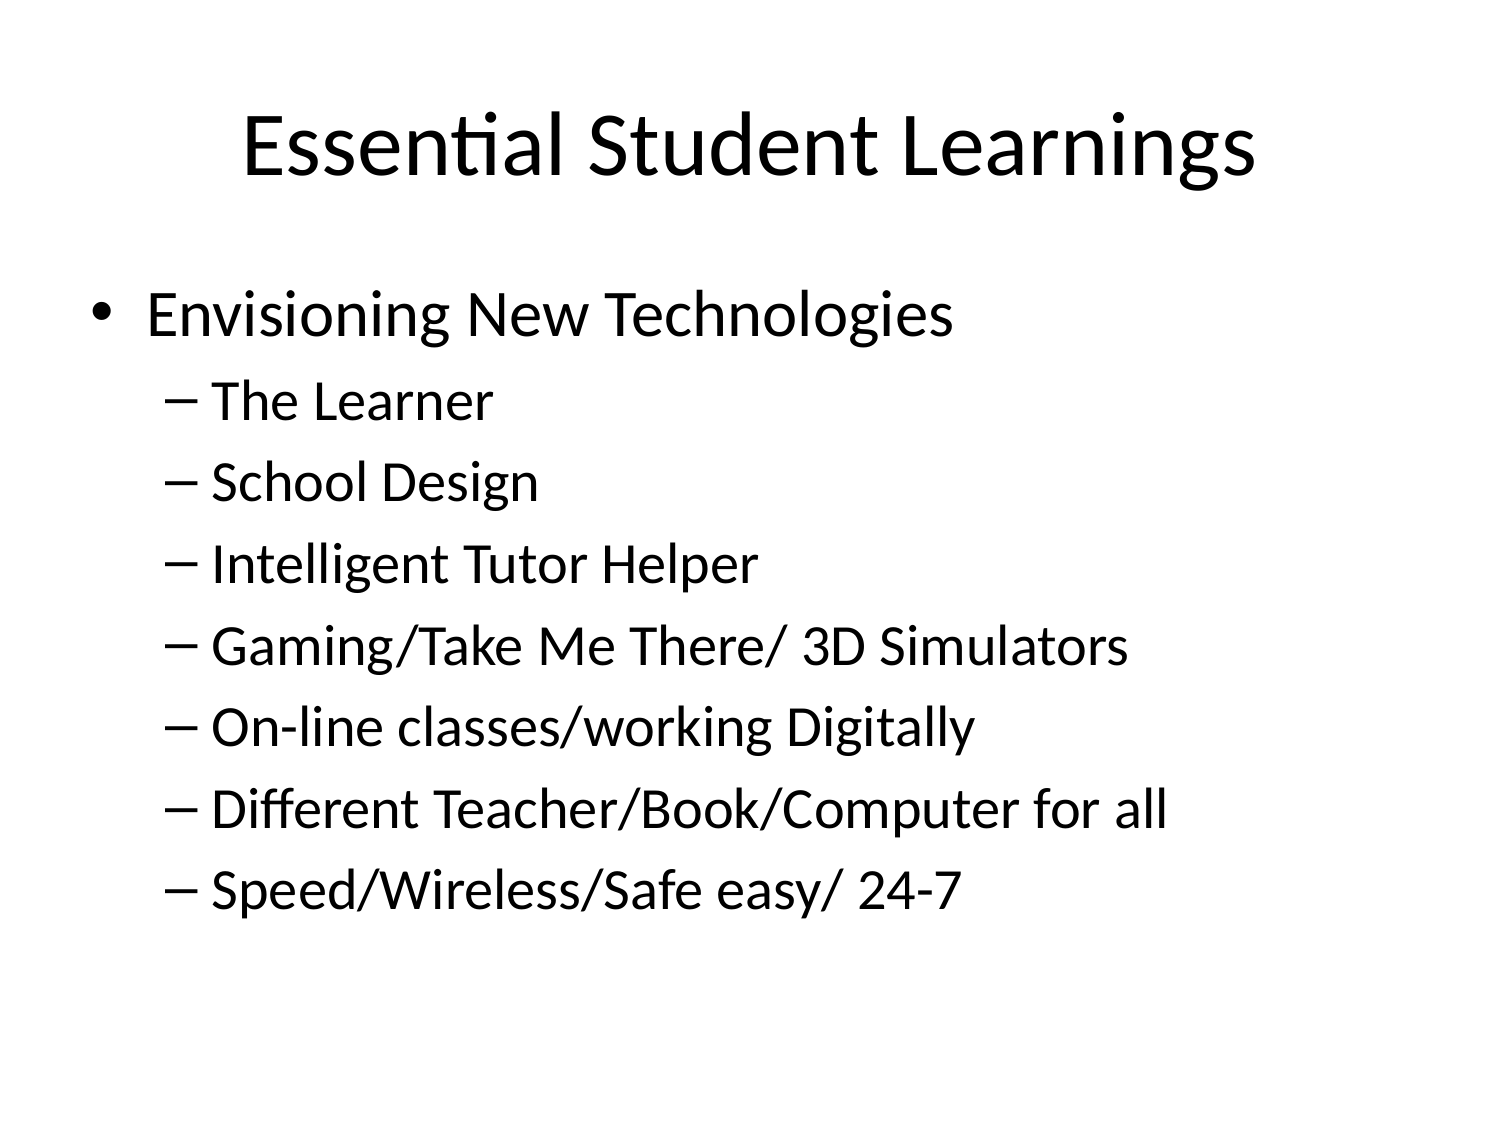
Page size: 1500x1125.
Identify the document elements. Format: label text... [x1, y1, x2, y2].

list Envisioning New Technologies The Learner School Design Intelligent Tutor Helper Gaming/Take Me There/ 3D Simulators On-line classes/working Digitally Different Teacher/Book/Computer for all Speed/Wireless/Safe easy/ 24-7 [75, 262, 1425, 1005]
title Essential Student Learnings [75, 45, 1425, 233]
